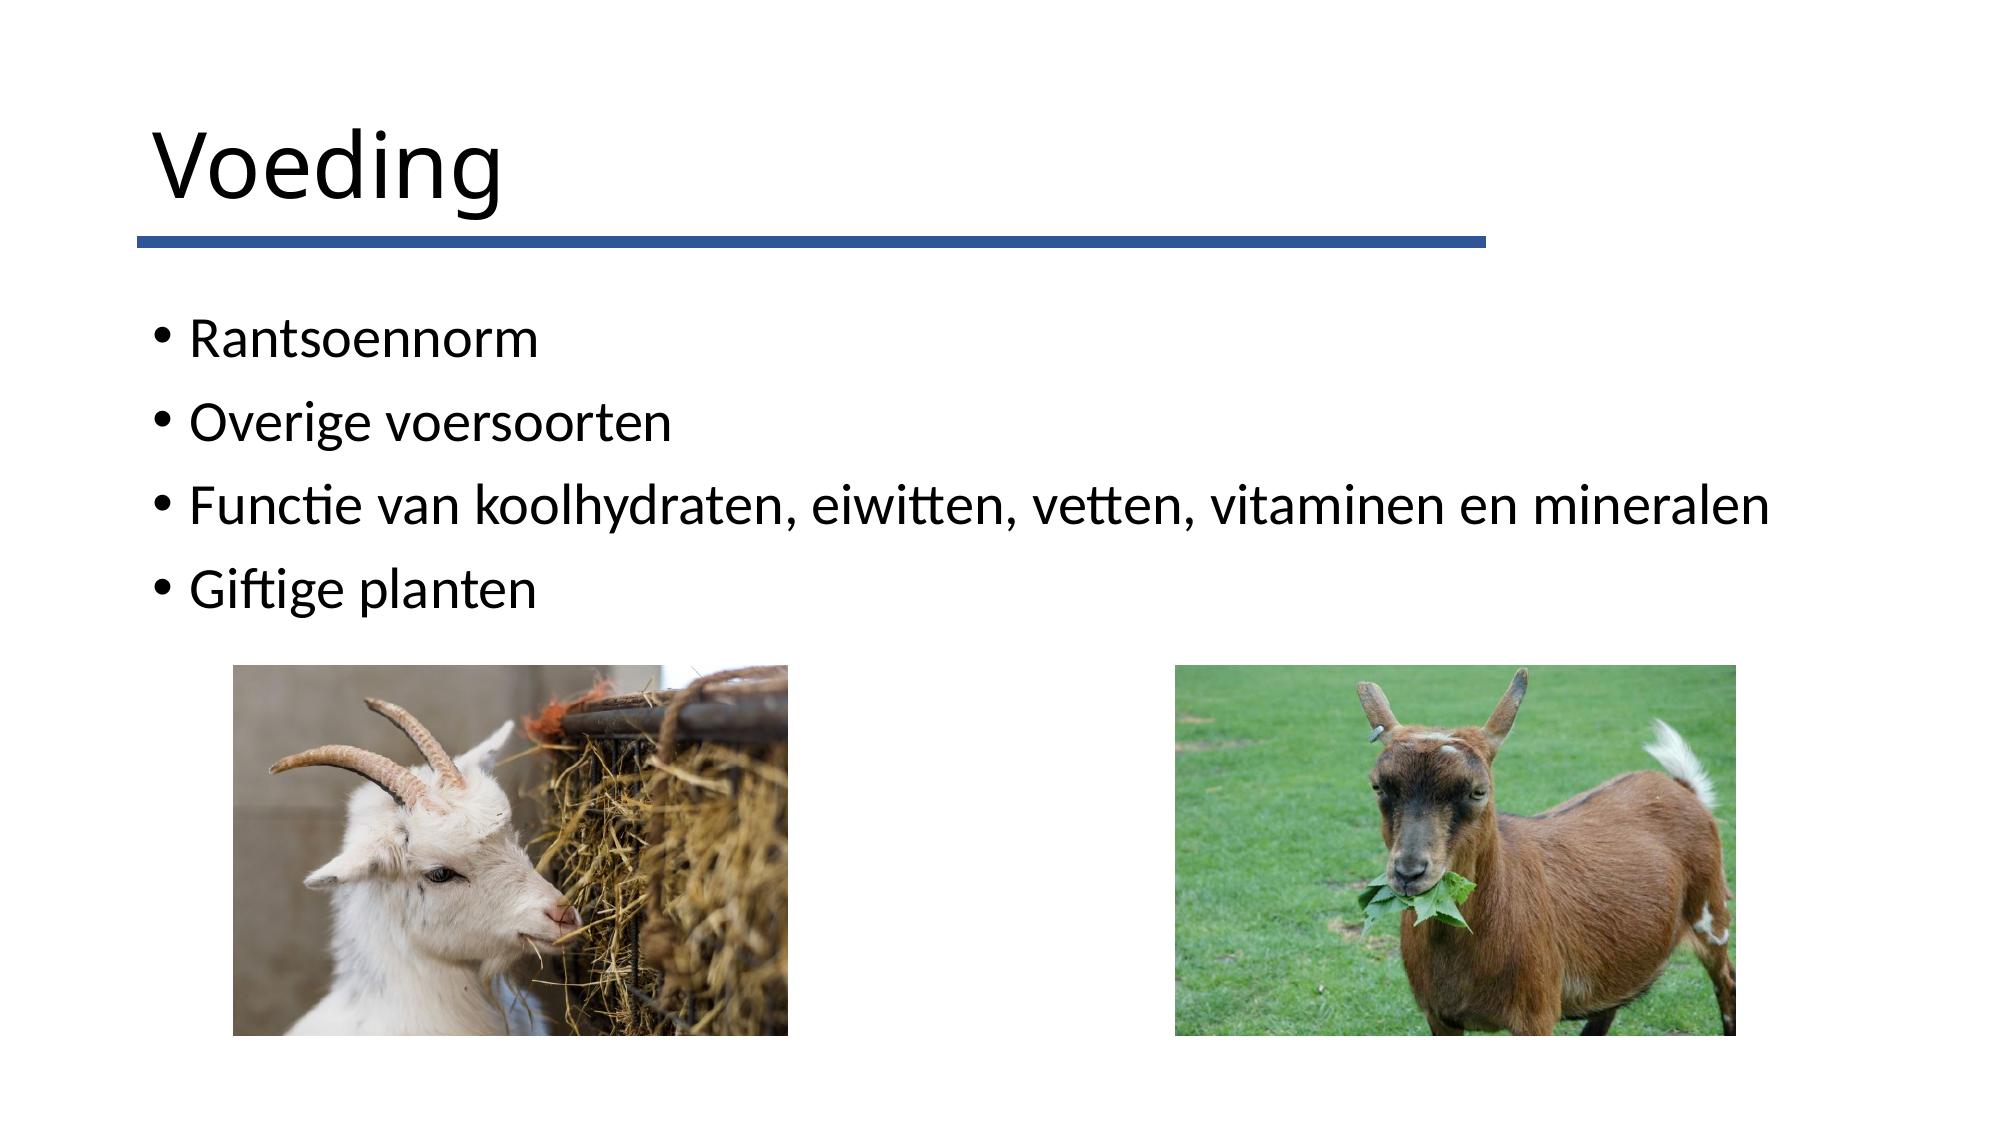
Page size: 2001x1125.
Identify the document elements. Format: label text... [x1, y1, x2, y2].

title Voeding [137, 59, 1863, 278]
list Rantsoennorm Overige voersoorten Functie van koolhydraten, eiwitten, vetten, vitaminen en mineralen Giftige planten [137, 299, 1863, 1014]
picture [233, 665, 788, 1036]
picture [1175, 665, 1736, 1036]
